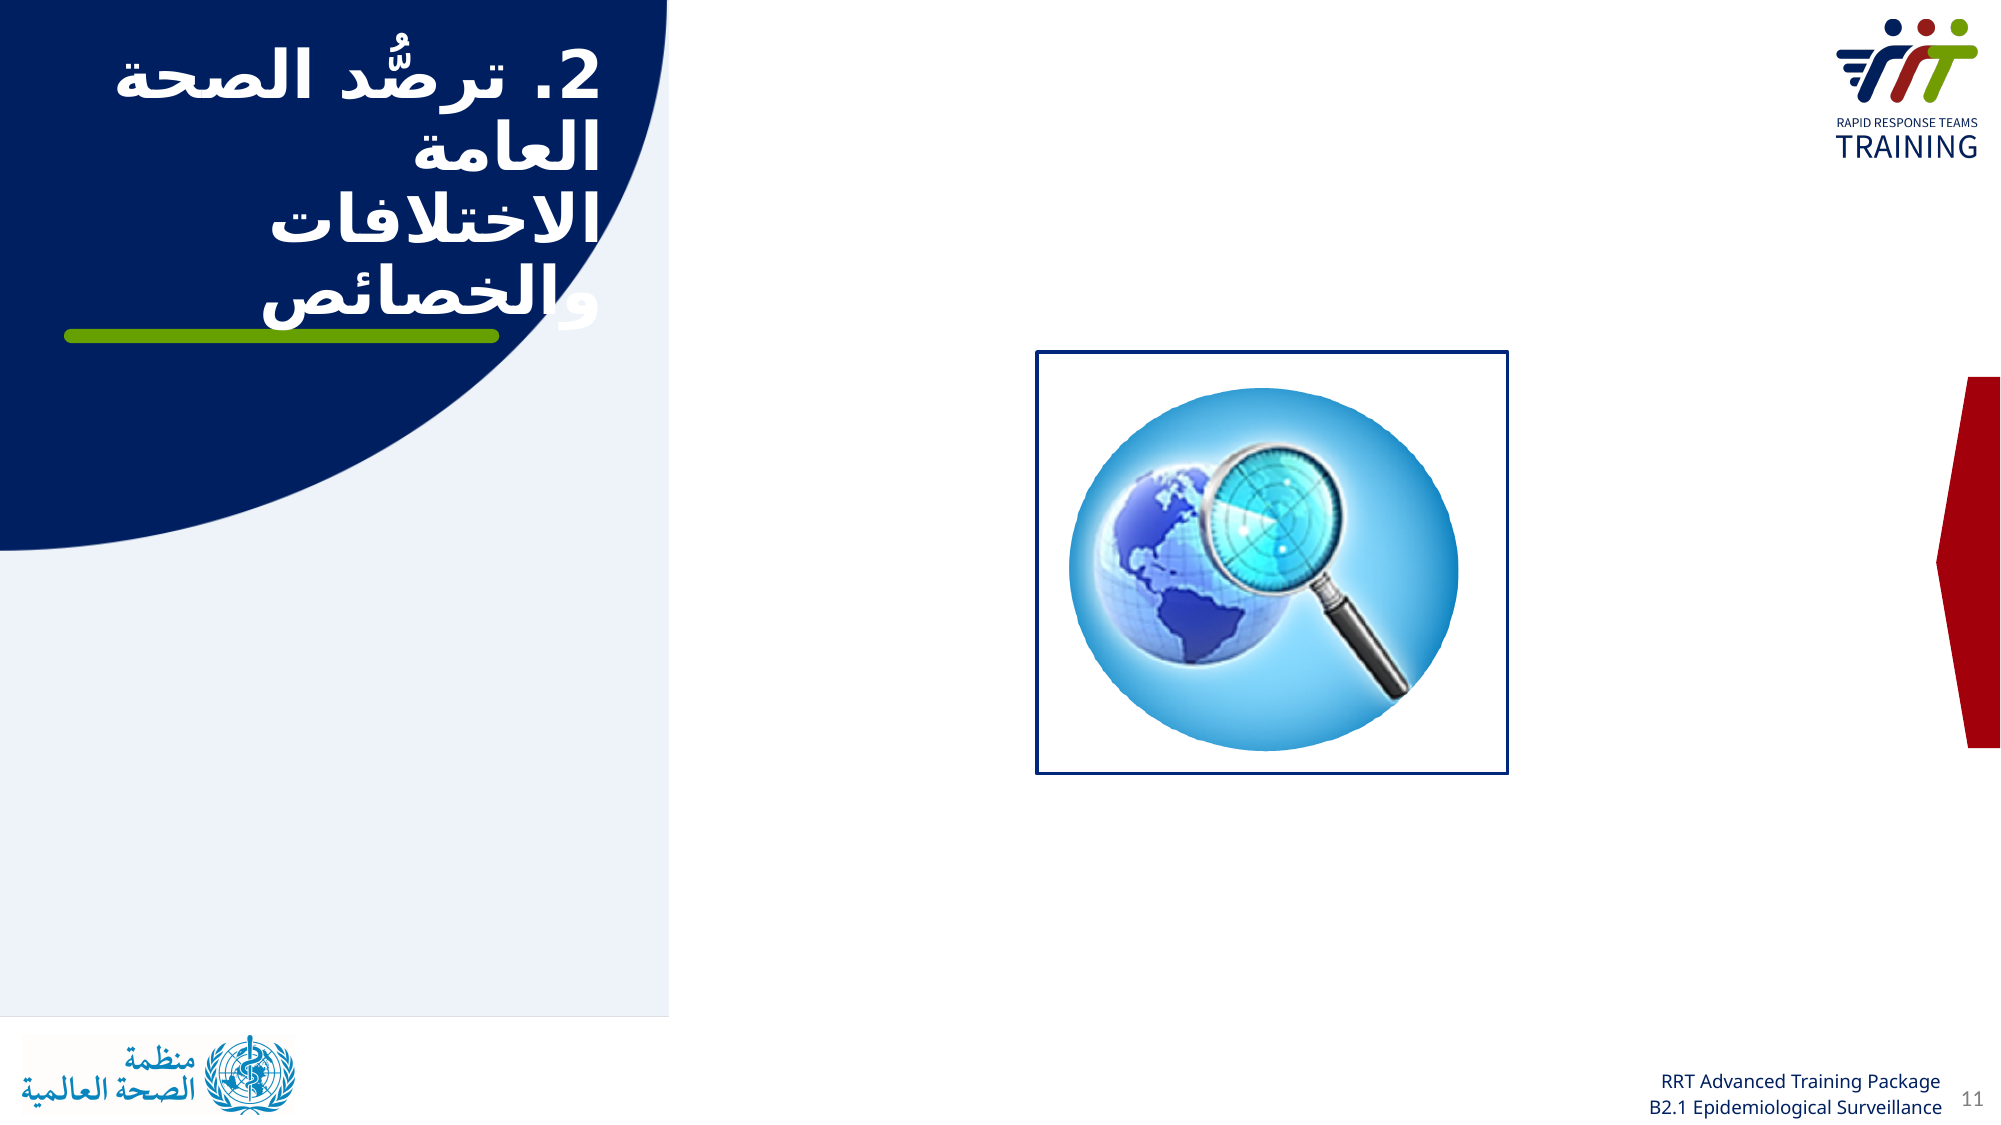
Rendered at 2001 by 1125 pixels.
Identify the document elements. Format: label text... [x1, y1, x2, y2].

text_box 2. ترصُّد الصحة العامة الاختلافات والخصائص [0, 41, 611, 329]
picture [252, 1050, 258, 1059]
picture [22, 1035, 295, 1115]
picture [0, 0, 669, 1018]
text_box [63, 329, 500, 344]
picture [1035, 349, 1509, 776]
picture [1835, 19, 1978, 167]
